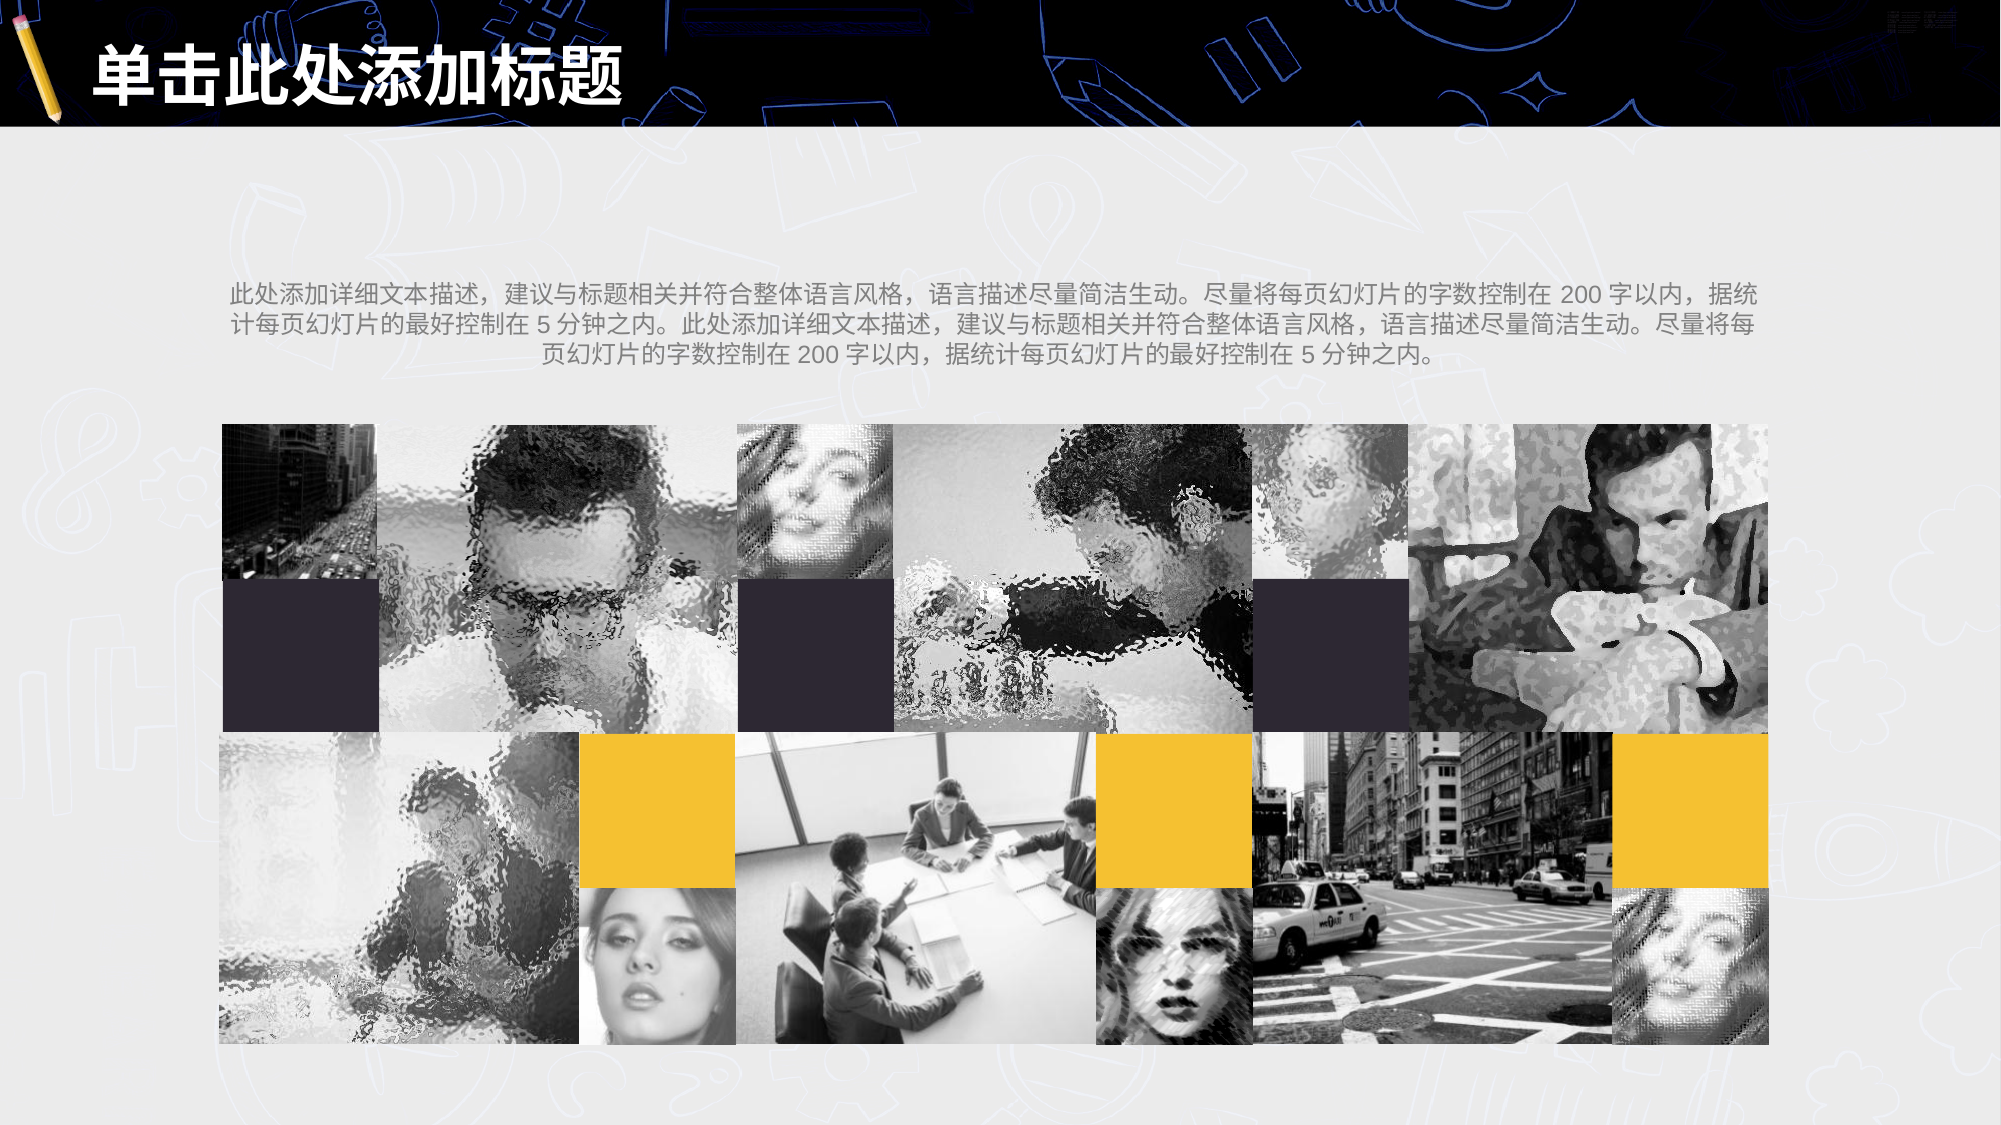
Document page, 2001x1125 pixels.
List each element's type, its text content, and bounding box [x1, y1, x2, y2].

text_box [1253, 581, 1408, 732]
text_box [222, 581, 377, 732]
text_box [1096, 735, 1252, 888]
text_box [1613, 733, 1769, 888]
title 单击此处添加标题 [75, 32, 1800, 127]
picture [0, 0, 2001, 1125]
picture [219, 424, 1769, 1045]
text_box [579, 735, 735, 888]
text_box [738, 581, 893, 732]
text_box 此处添加详细文本描述，建议与标题相关并符合整体语言风格，语言描述尽量简洁生动。尽量将每页幻灯片的字数控制在200字以内，据统计每页幻灯片的最好控制在5分钟之内。此处添加详细文本描述，建议与标题相关并符合整体语言风格，语言描述尽量简洁生动。尽量将每页幻灯片的字数控制在200字以内，据统计每页幻灯片的最好控制在5分钟之内。 [222, 278, 1766, 410]
